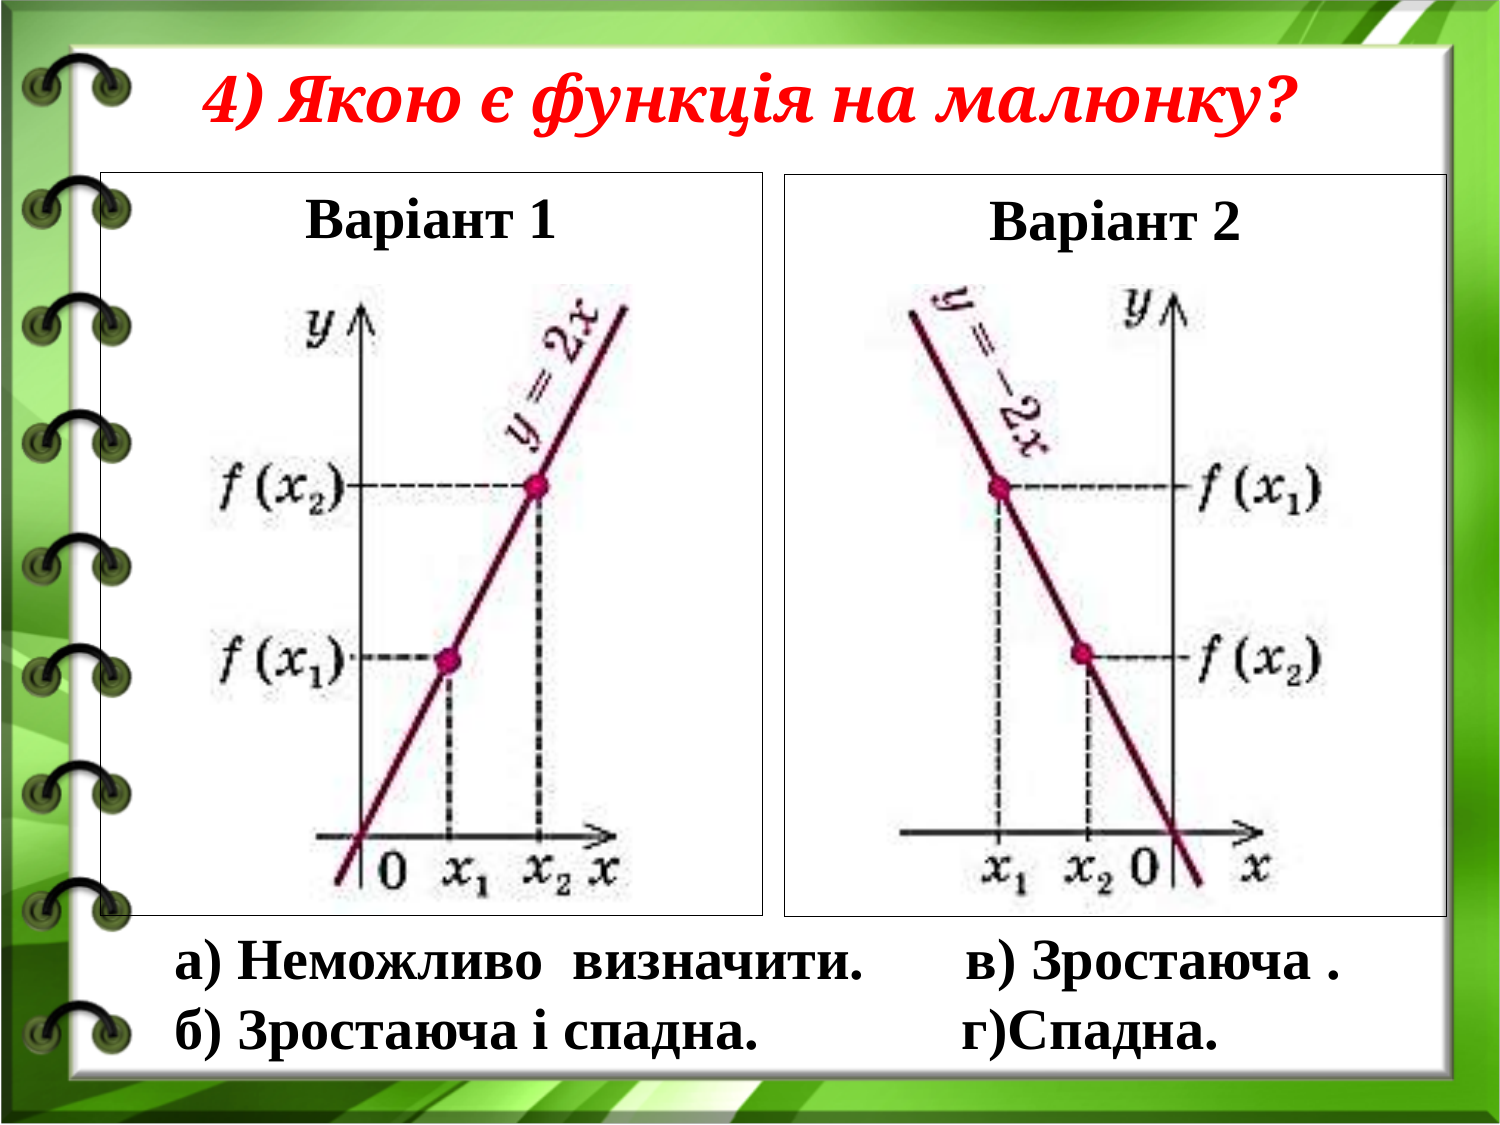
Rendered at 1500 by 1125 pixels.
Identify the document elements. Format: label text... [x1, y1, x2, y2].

title 4) Якою є функція на малюнку? [75, 33, 1425, 161]
text_box а) Неможливо визначити. в) Зростаюча . б) Зростаюча і спадна. г)Спадна. [159, 913, 1412, 1069]
picture [0, 0, 1500, 1125]
list Варіант 2 [784, 174, 1447, 917]
list Варіант 1 [100, 172, 763, 916]
